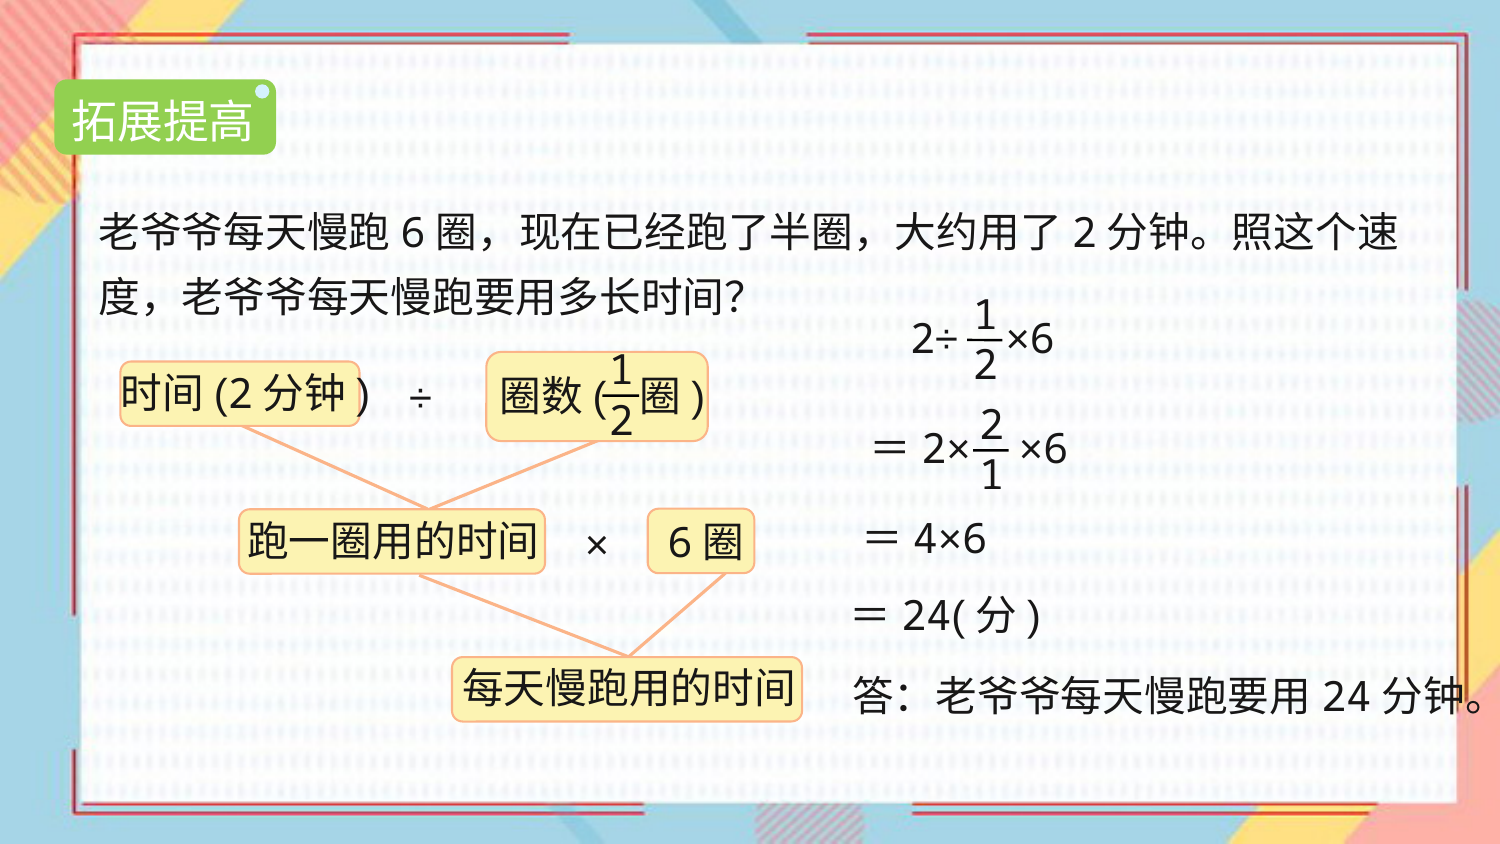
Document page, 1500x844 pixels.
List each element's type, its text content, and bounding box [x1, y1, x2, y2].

text_box 答：老爷爷每天慢跑要用24分钟。 [837, 662, 1500, 728]
picture [0, 0, 1500, 844]
text_box ＝4×6 [846, 507, 1003, 569]
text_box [419, 577, 726, 659]
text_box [440, 654, 818, 722]
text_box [109, 335, 723, 453]
text_box 老爷爷每天慢跑6圈，现在已经跑了半圈，大约用了2分钟。照这个速度，老爷爷每天慢跑要用多长时间？ [83, 183, 1417, 329]
text_box ＝24(分) [834, 581, 1056, 646]
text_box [54, 79, 298, 155]
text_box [886, 280, 1105, 390]
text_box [239, 453, 602, 506]
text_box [846, 390, 1118, 507]
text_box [226, 506, 761, 577]
